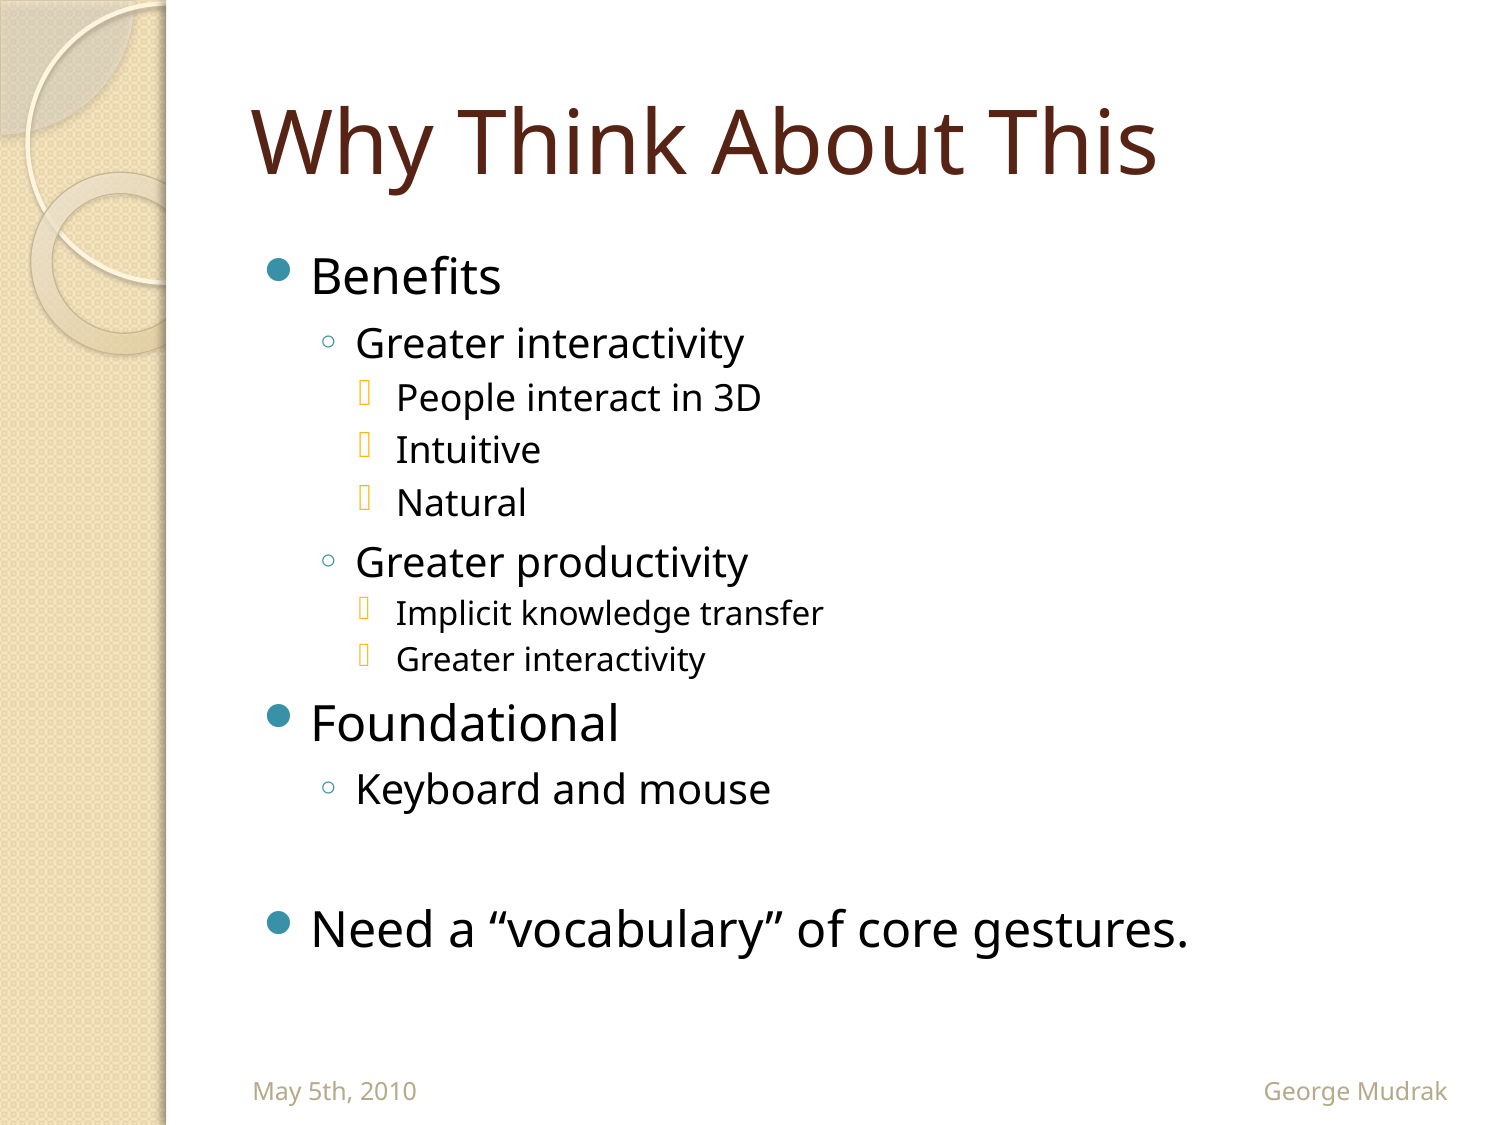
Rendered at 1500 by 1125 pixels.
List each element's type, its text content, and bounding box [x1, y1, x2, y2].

list Benefits Greater interactivity People interact in 3D Intuitive Natural Greater productivity Implicit knowledge transfer Greater interactivity Foundational Keyboard and mouse Need a “vocabulary” of core gestures. [235, 237, 1466, 1025]
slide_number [237, 1034, 938, 1113]
title Why Think About This [235, 45, 1466, 233]
footer George Mudrak [938, 1034, 1463, 1113]
